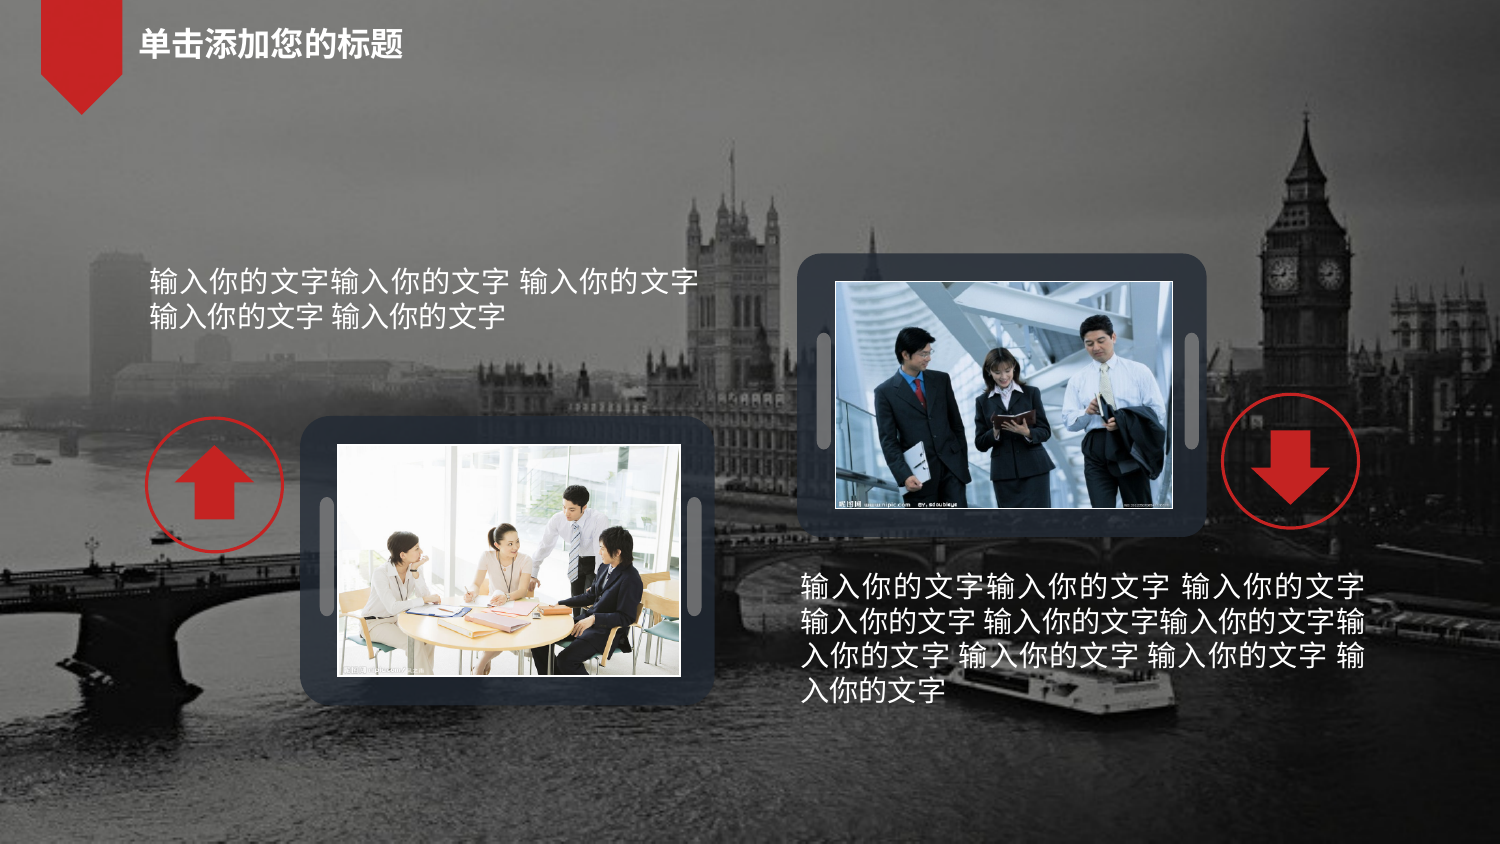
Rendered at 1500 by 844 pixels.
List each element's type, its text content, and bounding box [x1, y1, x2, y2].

text_box 输入你的文字输入你的文字 输入你的文字 输入你的文字 输入你的文字输入你的文字输入你的文字 输入你的文字 输入你的文字 输入你的文字 [785, 560, 1381, 716]
picture [0, 0, 1500, 844]
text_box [797, 253, 1207, 537]
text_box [300, 416, 715, 706]
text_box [41, 0, 438, 115]
text_box [145, 417, 284, 553]
text_box [1221, 393, 1360, 530]
text_box [1248, 429, 1333, 507]
text_box [172, 443, 257, 521]
text_box 输入你的文字输入你的文字 输入你的文字 输入你的文字 输入你的文字 [134, 256, 715, 342]
